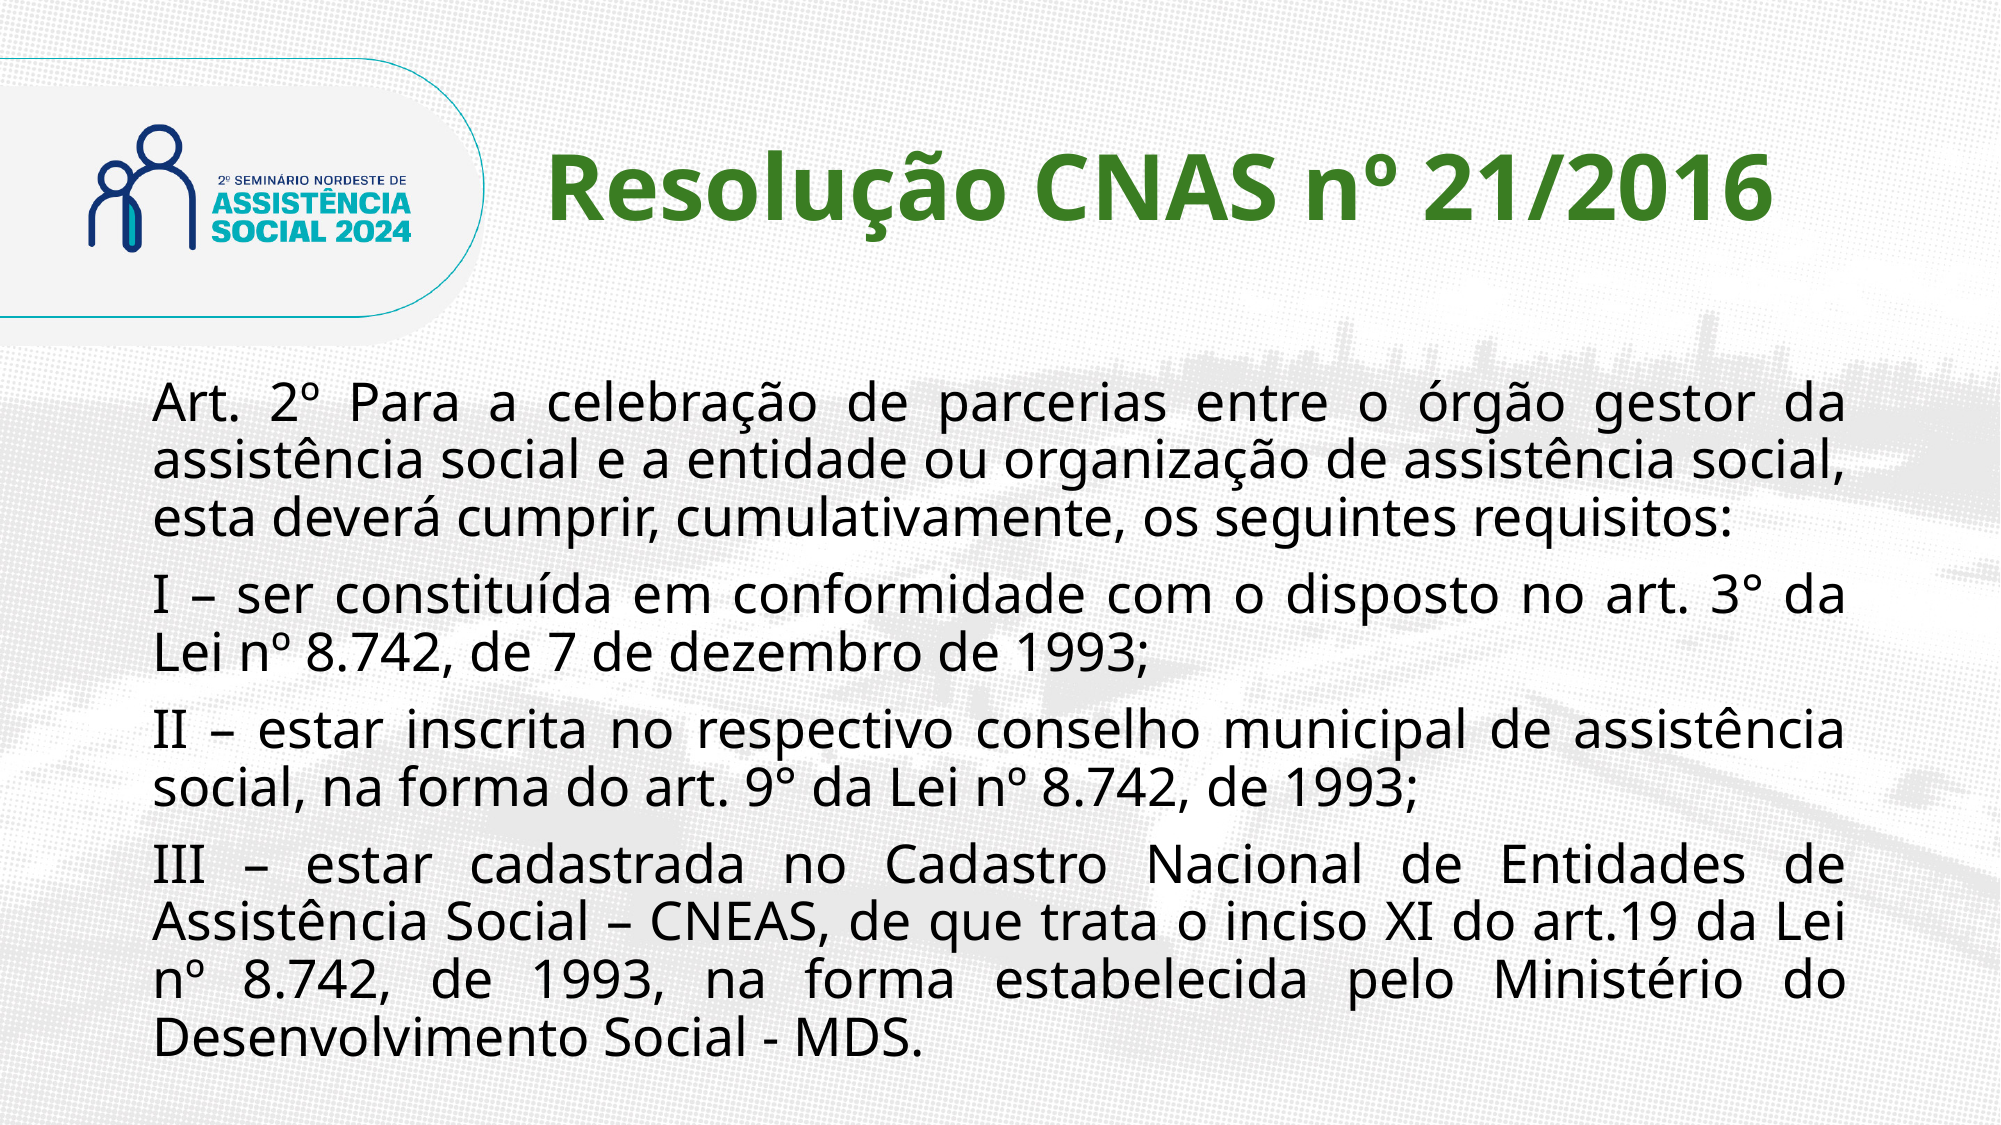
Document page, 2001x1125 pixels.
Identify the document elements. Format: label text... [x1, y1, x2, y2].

picture [0, 0, 2001, 1125]
list Art. 2º Para a celebração de parcerias entre o órgão gestor da assistência social e a entidade ou organização de assistência social, esta deverá cumprir, cumulativamente, os seguintes requisitos: I – ser constituída em conformidade com o disposto no art. 3° da Lei nº 8.742, de 7 de dezembro de 1993; II – estar inscrita no respectivo conselho municipal de assistência social, na forma do art. 9° da Lei nº 8.742, de 1993; III – estar cadastrada no Cadastro Nacional de Entidades de Assistência Social – CNEAS, de que trata o inciso XI do art.19 da Lei nº 8.742, de 1993, na forma estabelecida pelo Ministério do Desenvolvimento Social - MDS. [137, 367, 1863, 1081]
title Resolução CNAS nº 21/2016 [529, 82, 1863, 300]
